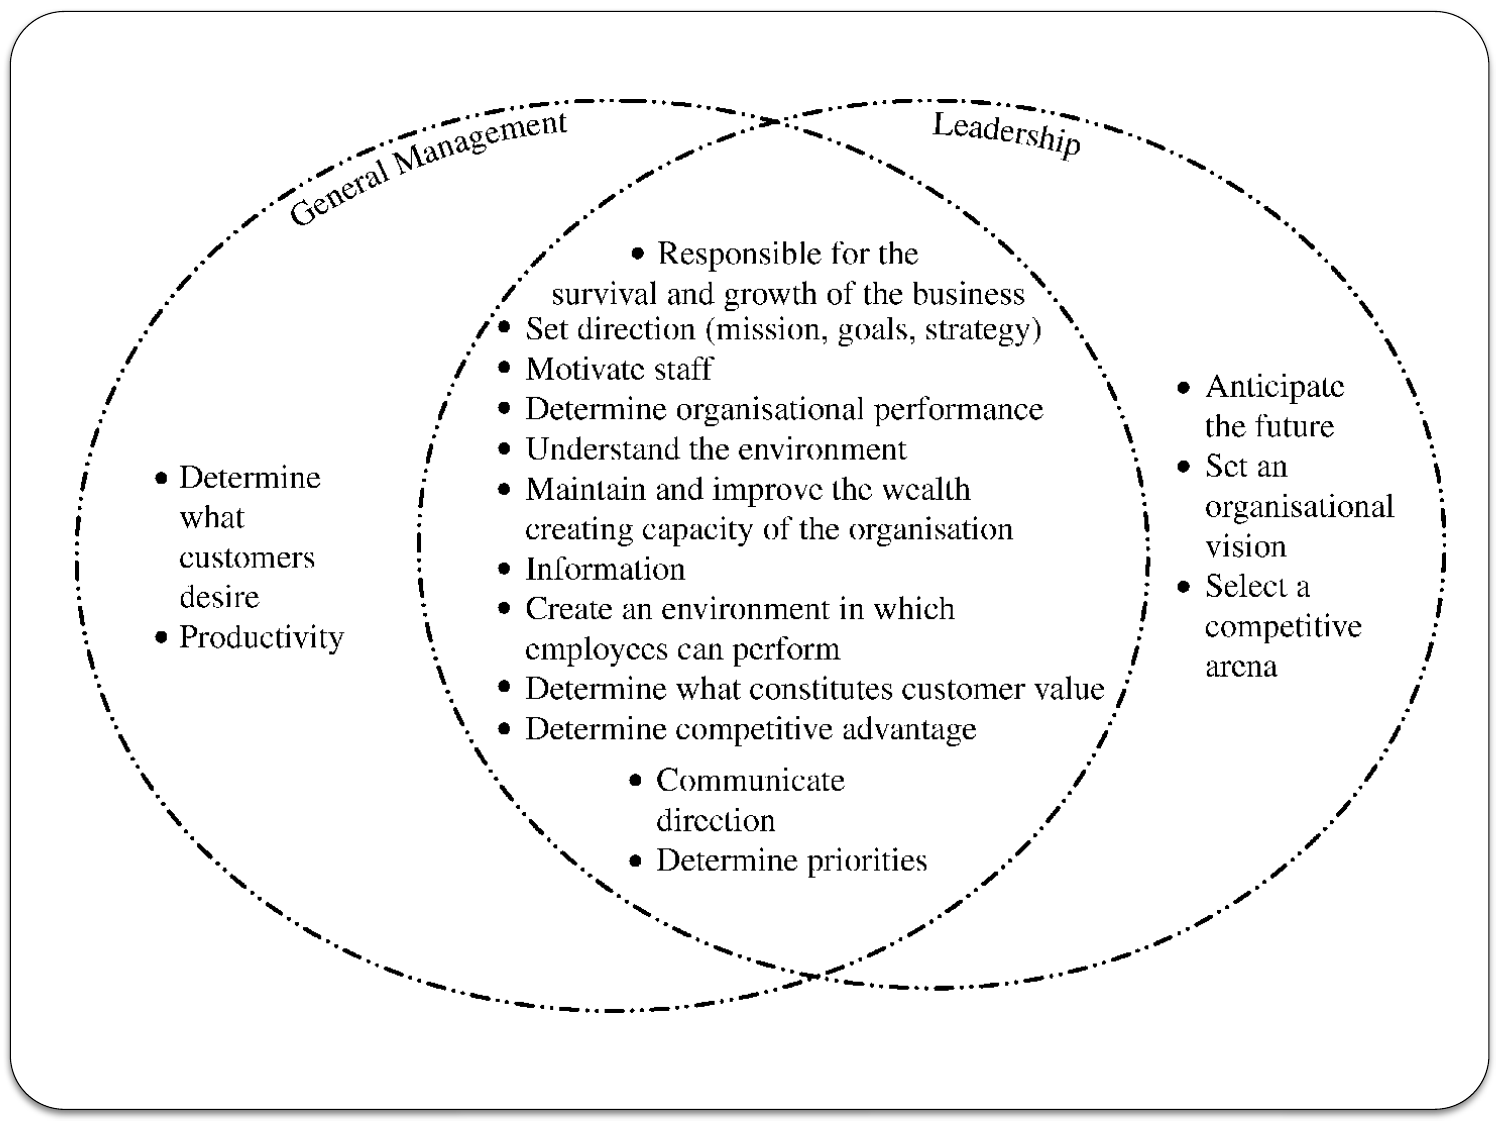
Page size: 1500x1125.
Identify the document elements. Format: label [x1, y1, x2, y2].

picture [74, 99, 1446, 1013]
